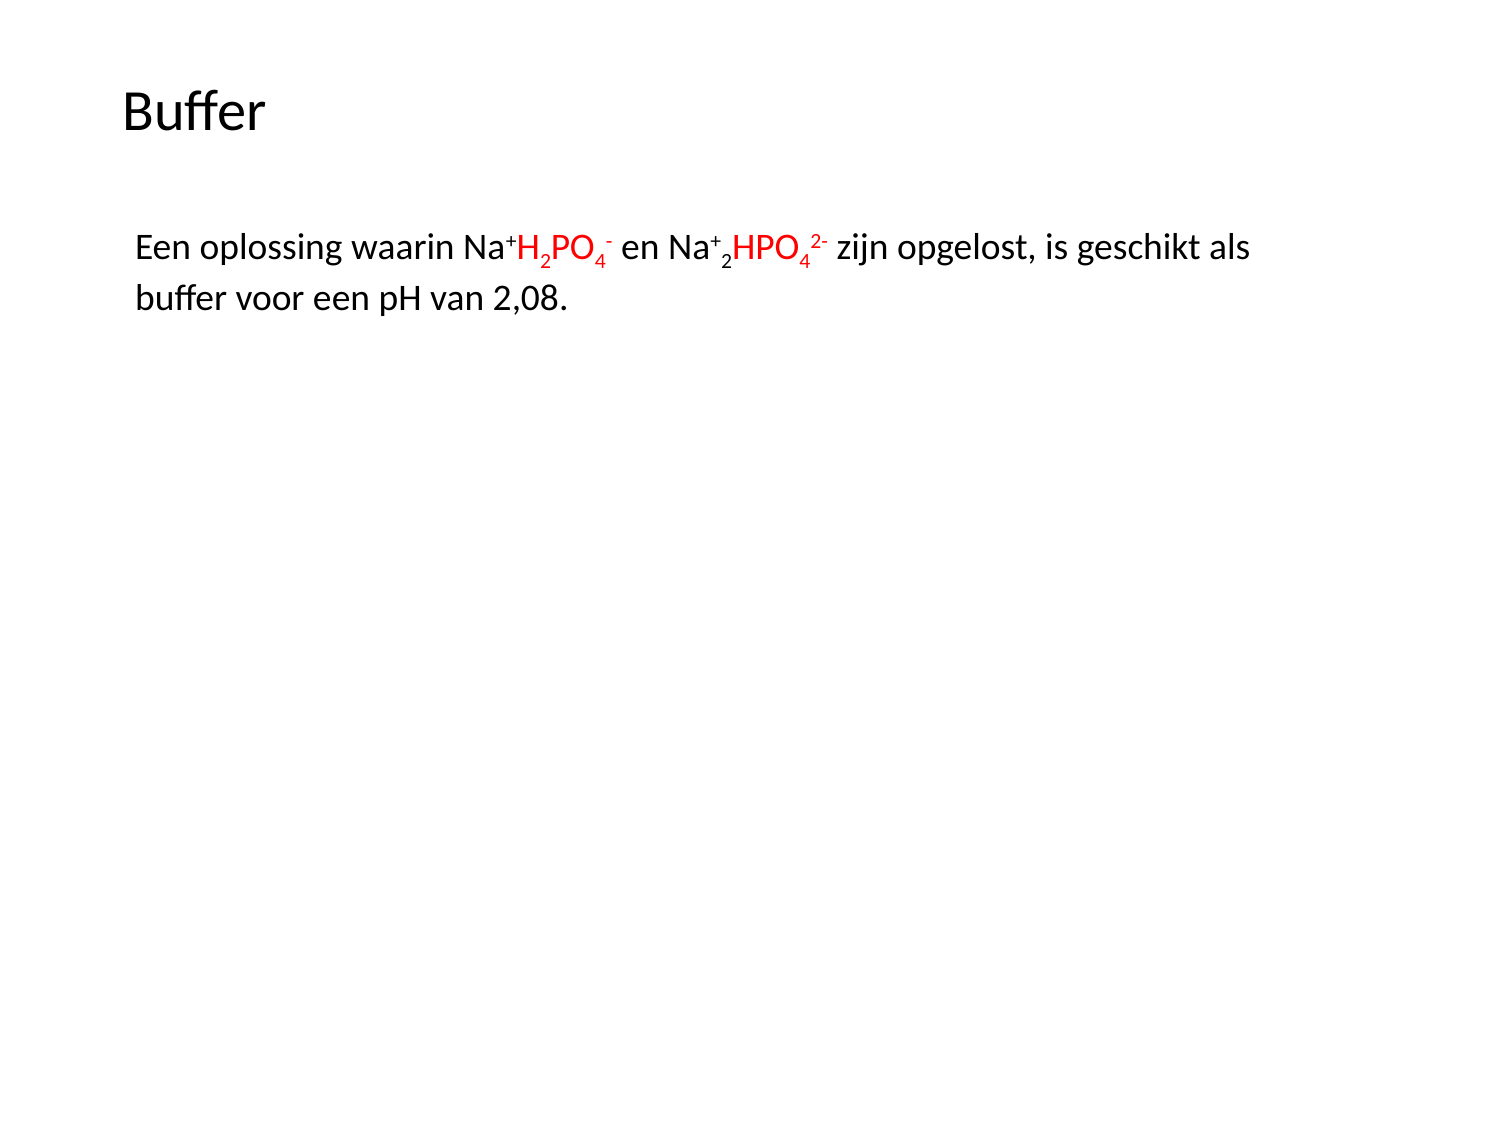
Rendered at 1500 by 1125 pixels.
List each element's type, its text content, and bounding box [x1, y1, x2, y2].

text_box Een buffer is bijvoorbeeld: Een oplossing waarin Na+H2PO4- en Na+2HPO42- zijn opgelost, is geschikt als buffer voor een pH van 2,08. [120, 169, 1275, 371]
text_box Buffer [108, 64, 282, 150]
